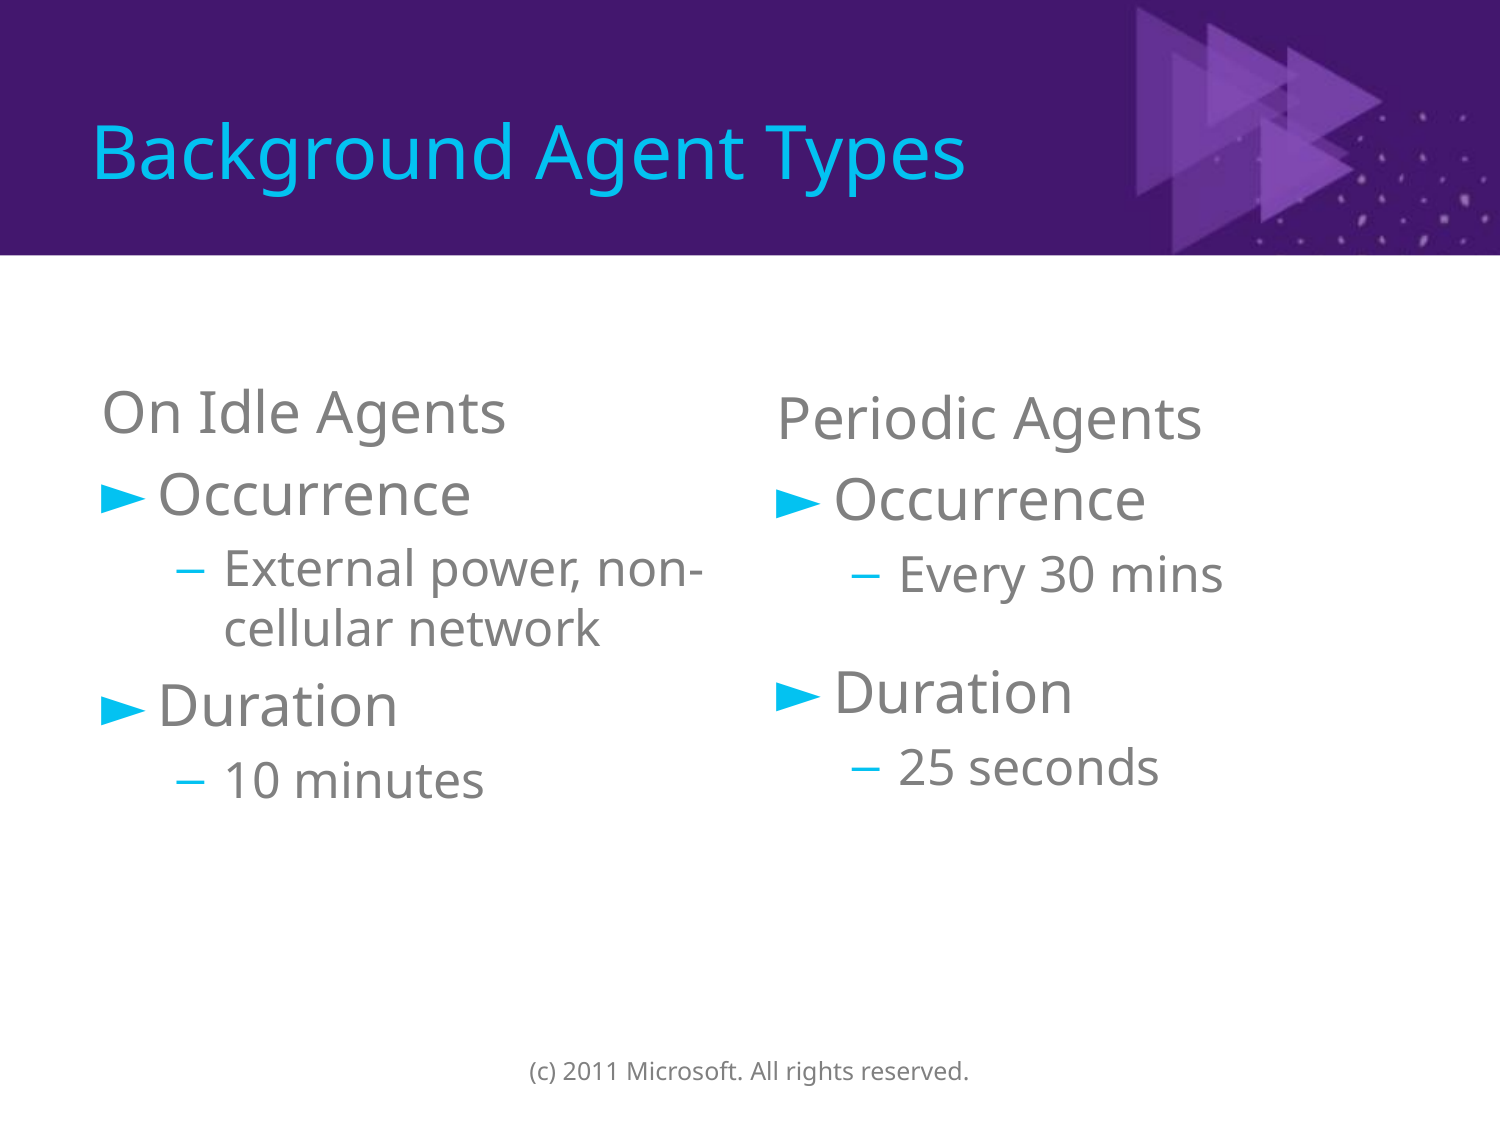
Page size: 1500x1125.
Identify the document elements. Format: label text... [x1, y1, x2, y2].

footer (c) 2011 Microsoft. All rights reserved. [512, 1042, 988, 1103]
picture [0, 0, 1500, 255]
text_box On Idle Agents Occurrence External power, non-cellular network Duration 10 minutes [86, 368, 762, 1000]
list Periodic Agents Occurrence Every 30 mins Duration 25 seconds [761, 373, 1437, 1005]
title Background Agent Types [75, 56, 1425, 244]
